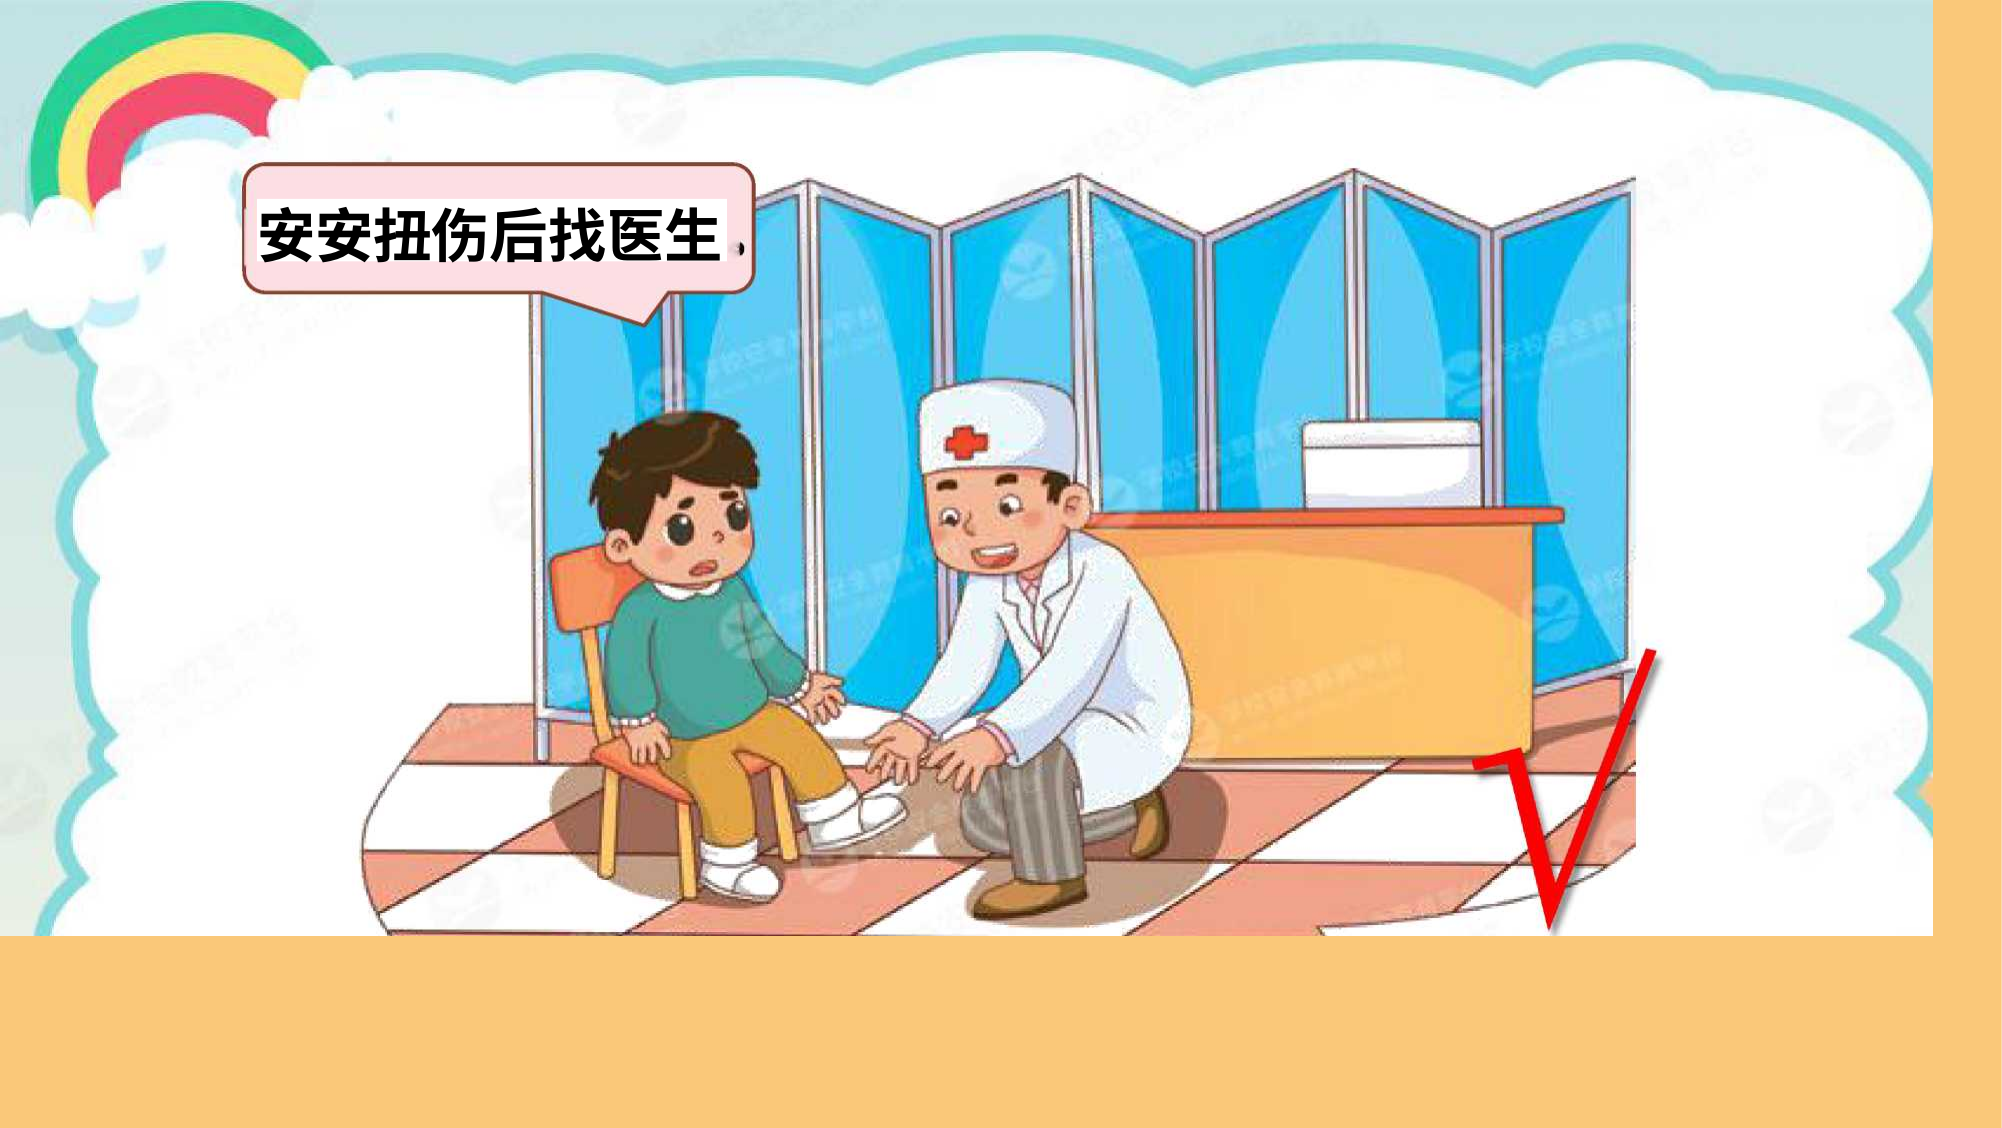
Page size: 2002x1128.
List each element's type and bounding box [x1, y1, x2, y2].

picture [0, 0, 1933, 937]
